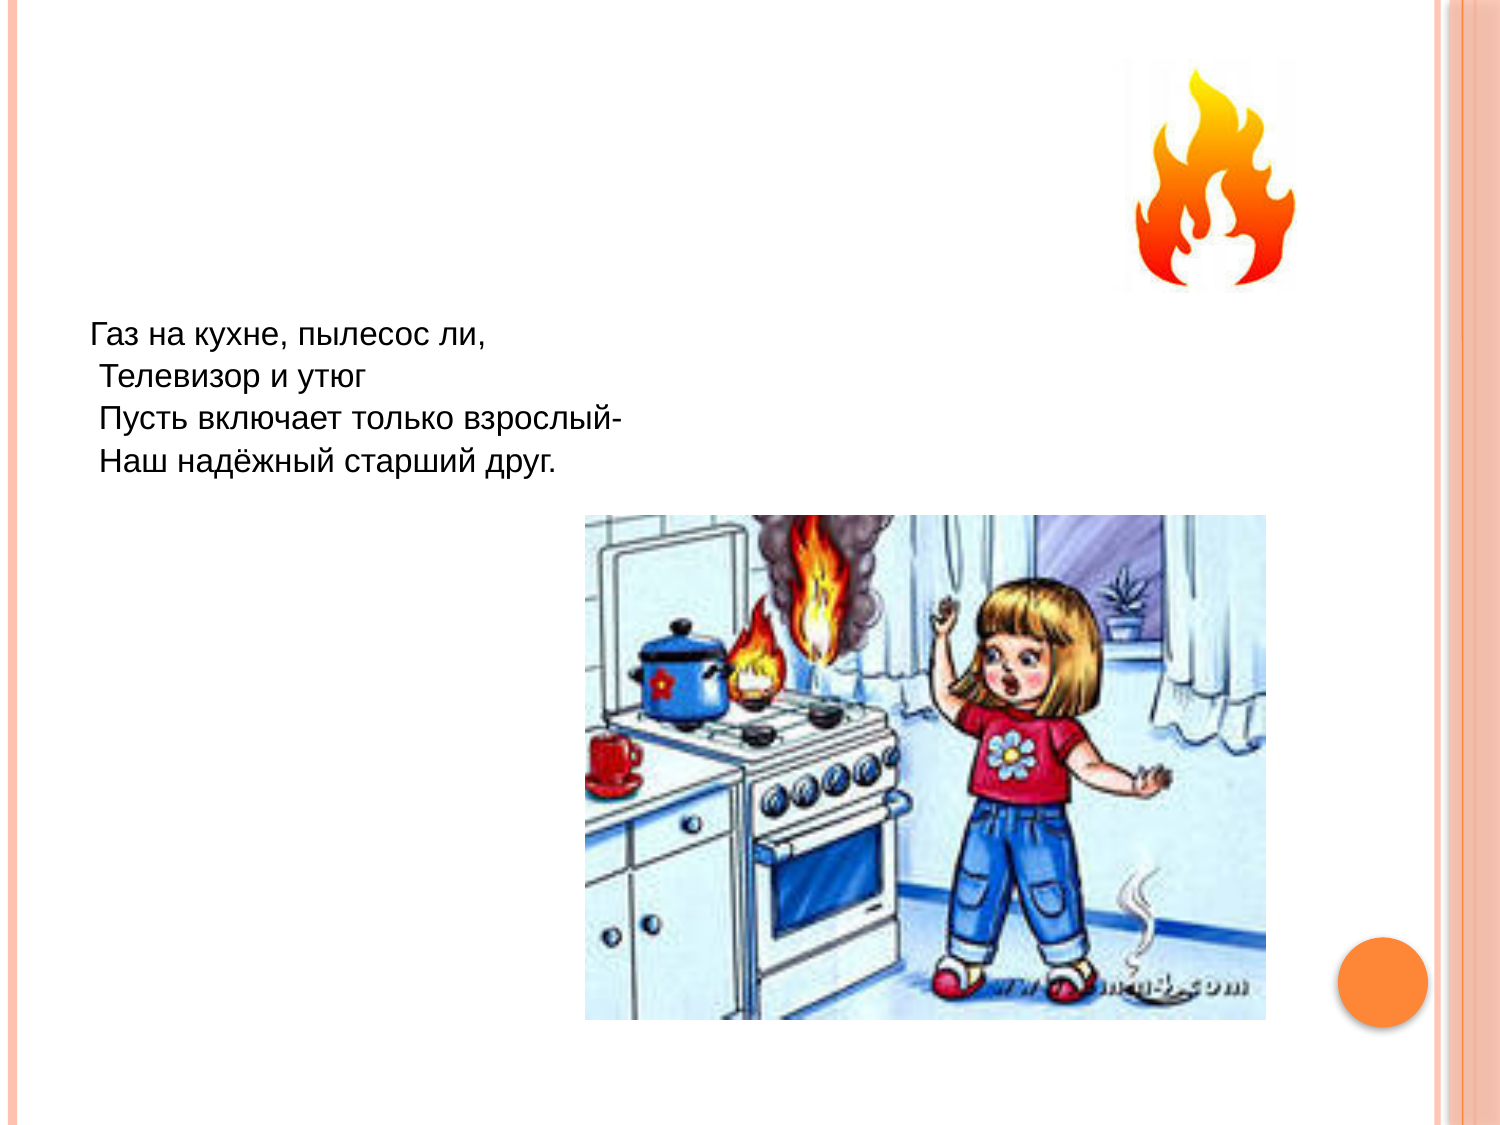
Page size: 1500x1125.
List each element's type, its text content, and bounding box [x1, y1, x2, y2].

picture [585, 515, 1267, 1021]
picture [1112, 58, 1297, 294]
list Газ на кухне, пылесос ли, Телевизор и утюг Пусть включает только взрослый- Наш надёжный старший друг. [75, 262, 1300, 1062]
